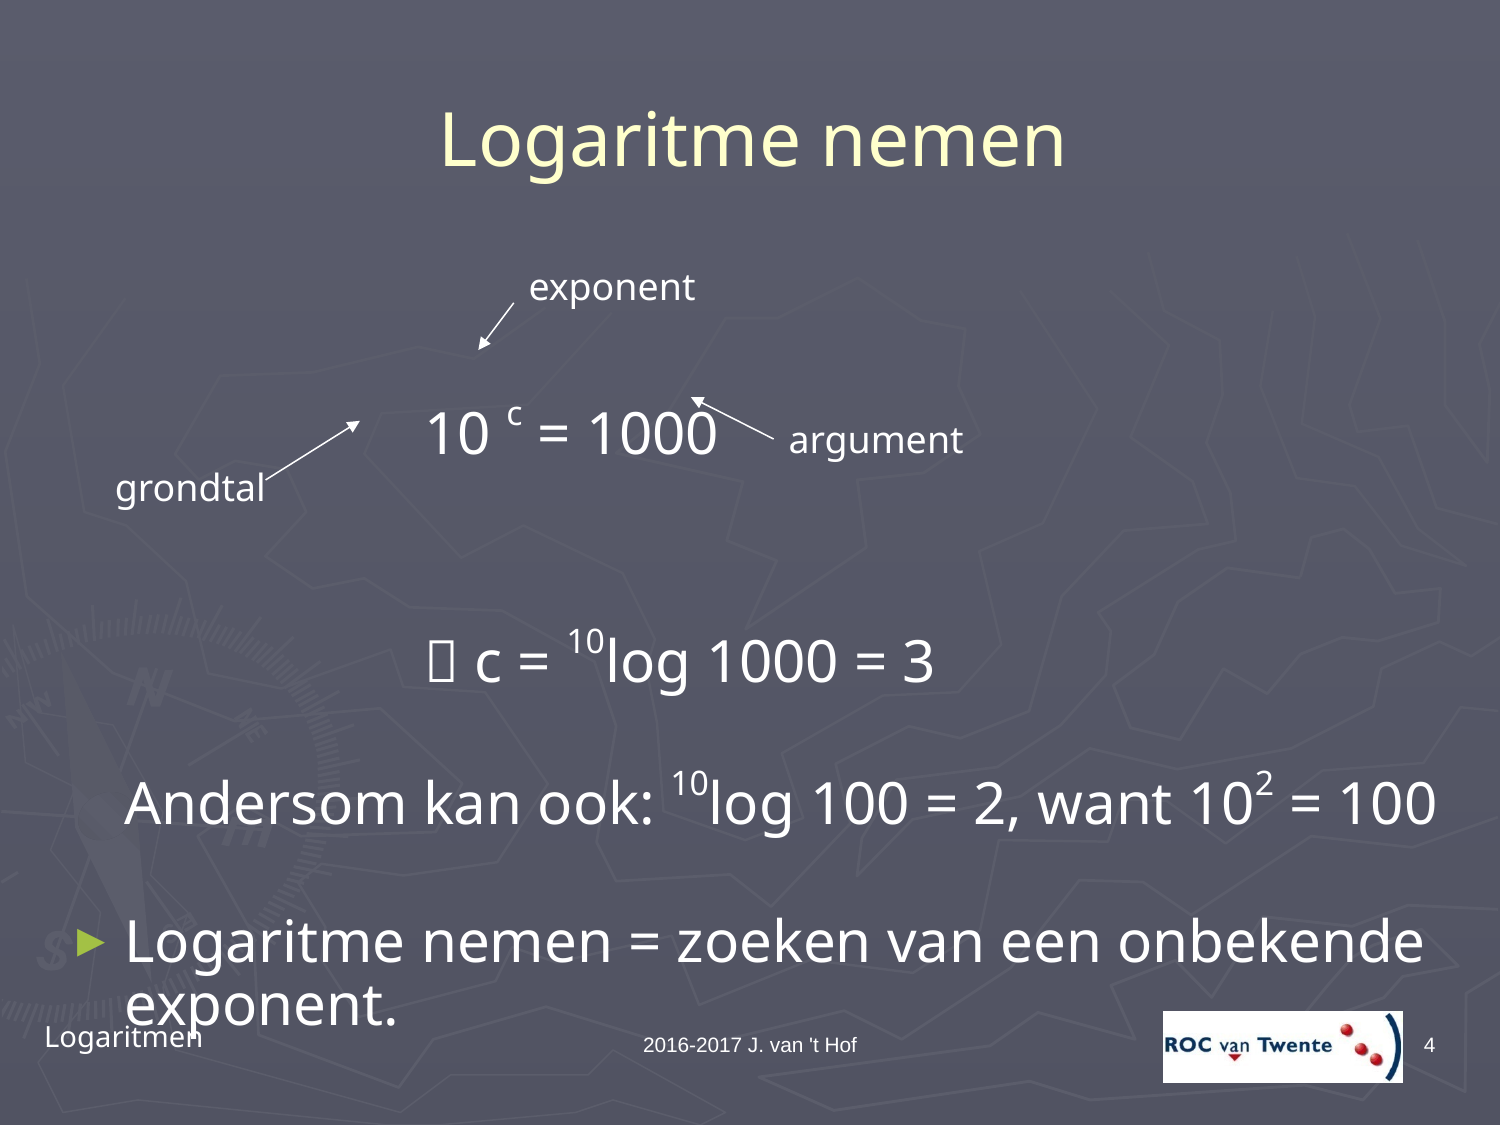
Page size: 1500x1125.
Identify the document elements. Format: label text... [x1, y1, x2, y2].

text_box grondtal [100, 456, 290, 516]
list 10 c = 1000  c = 10log 1000 = 3 Andersom kan ook: 10log 100 = 2, want 102 = 100 Logaritme nemen = zoeken van een onbekende exponent. [52, 266, 1455, 953]
text_box [265, 420, 360, 481]
text_box Logaritmen [29, 1011, 467, 1062]
footer 2016-2017 J. van 't Hof [512, 1024, 988, 1103]
title Logaritme nemen [52, 42, 1455, 231]
text_box [478, 302, 514, 350]
slide_number 4 [1074, 1024, 1451, 1103]
text_box argument [773, 408, 999, 469]
picture [1163, 1011, 1403, 1083]
text_box [690, 397, 774, 440]
text_box exponent [513, 255, 739, 316]
